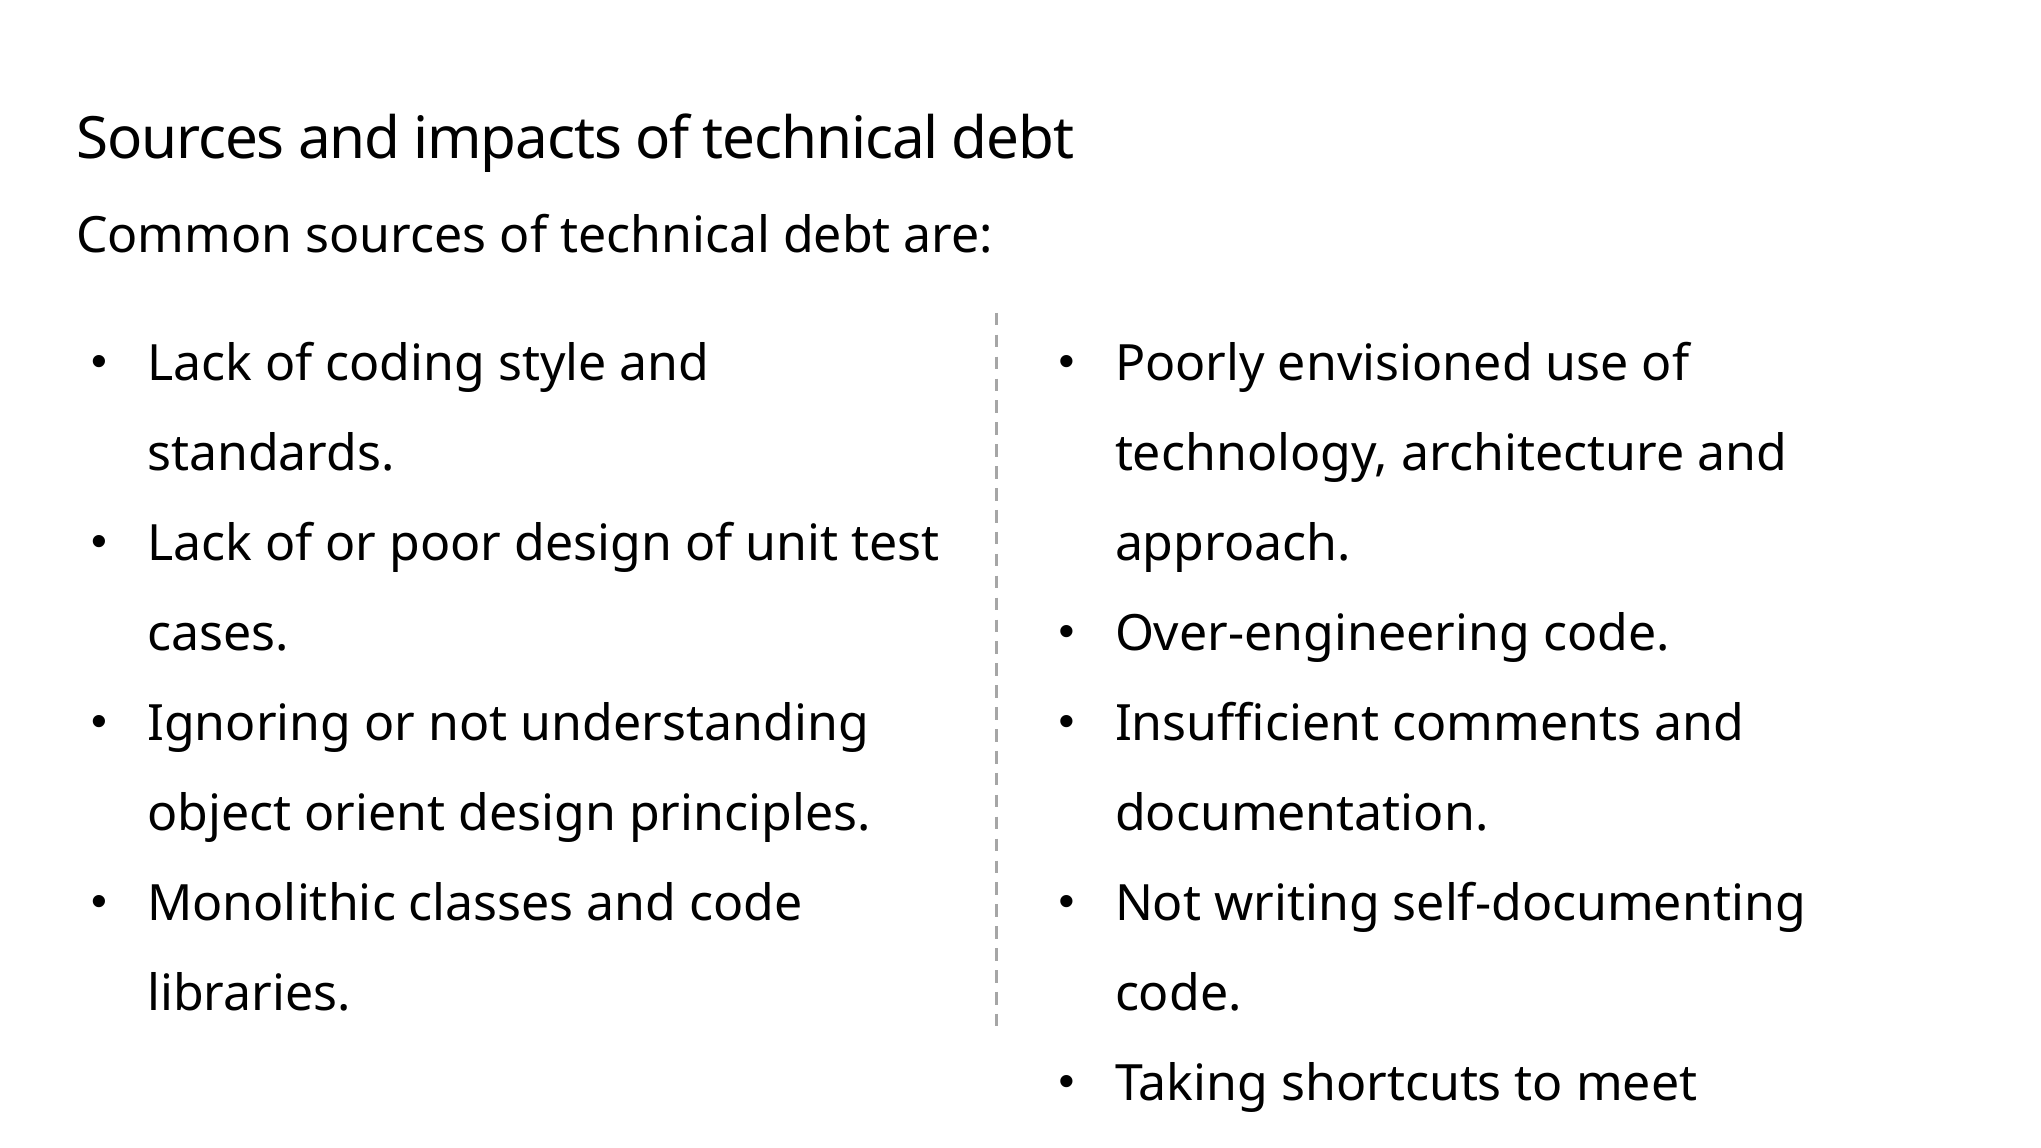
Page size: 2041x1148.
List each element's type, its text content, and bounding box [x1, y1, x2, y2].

text_box Poorly envisioned use of technology, architecture and approach. Over-engineering code. Insufficient comments and documentation. Not writing self-documenting code. Taking shortcuts to meet deadlines. Leaving dead code in place [1043, 292, 1947, 1028]
text_box Common sources of technical debt are: [76, 201, 1975, 263]
text_box Lack of coding style and standards. Lack of or poor design of unit test cases. Ignoring or not understanding object orient design principles. Monolithic classes and code libraries. [76, 292, 980, 993]
title Sources and impacts of technical debt [76, 103, 1969, 172]
